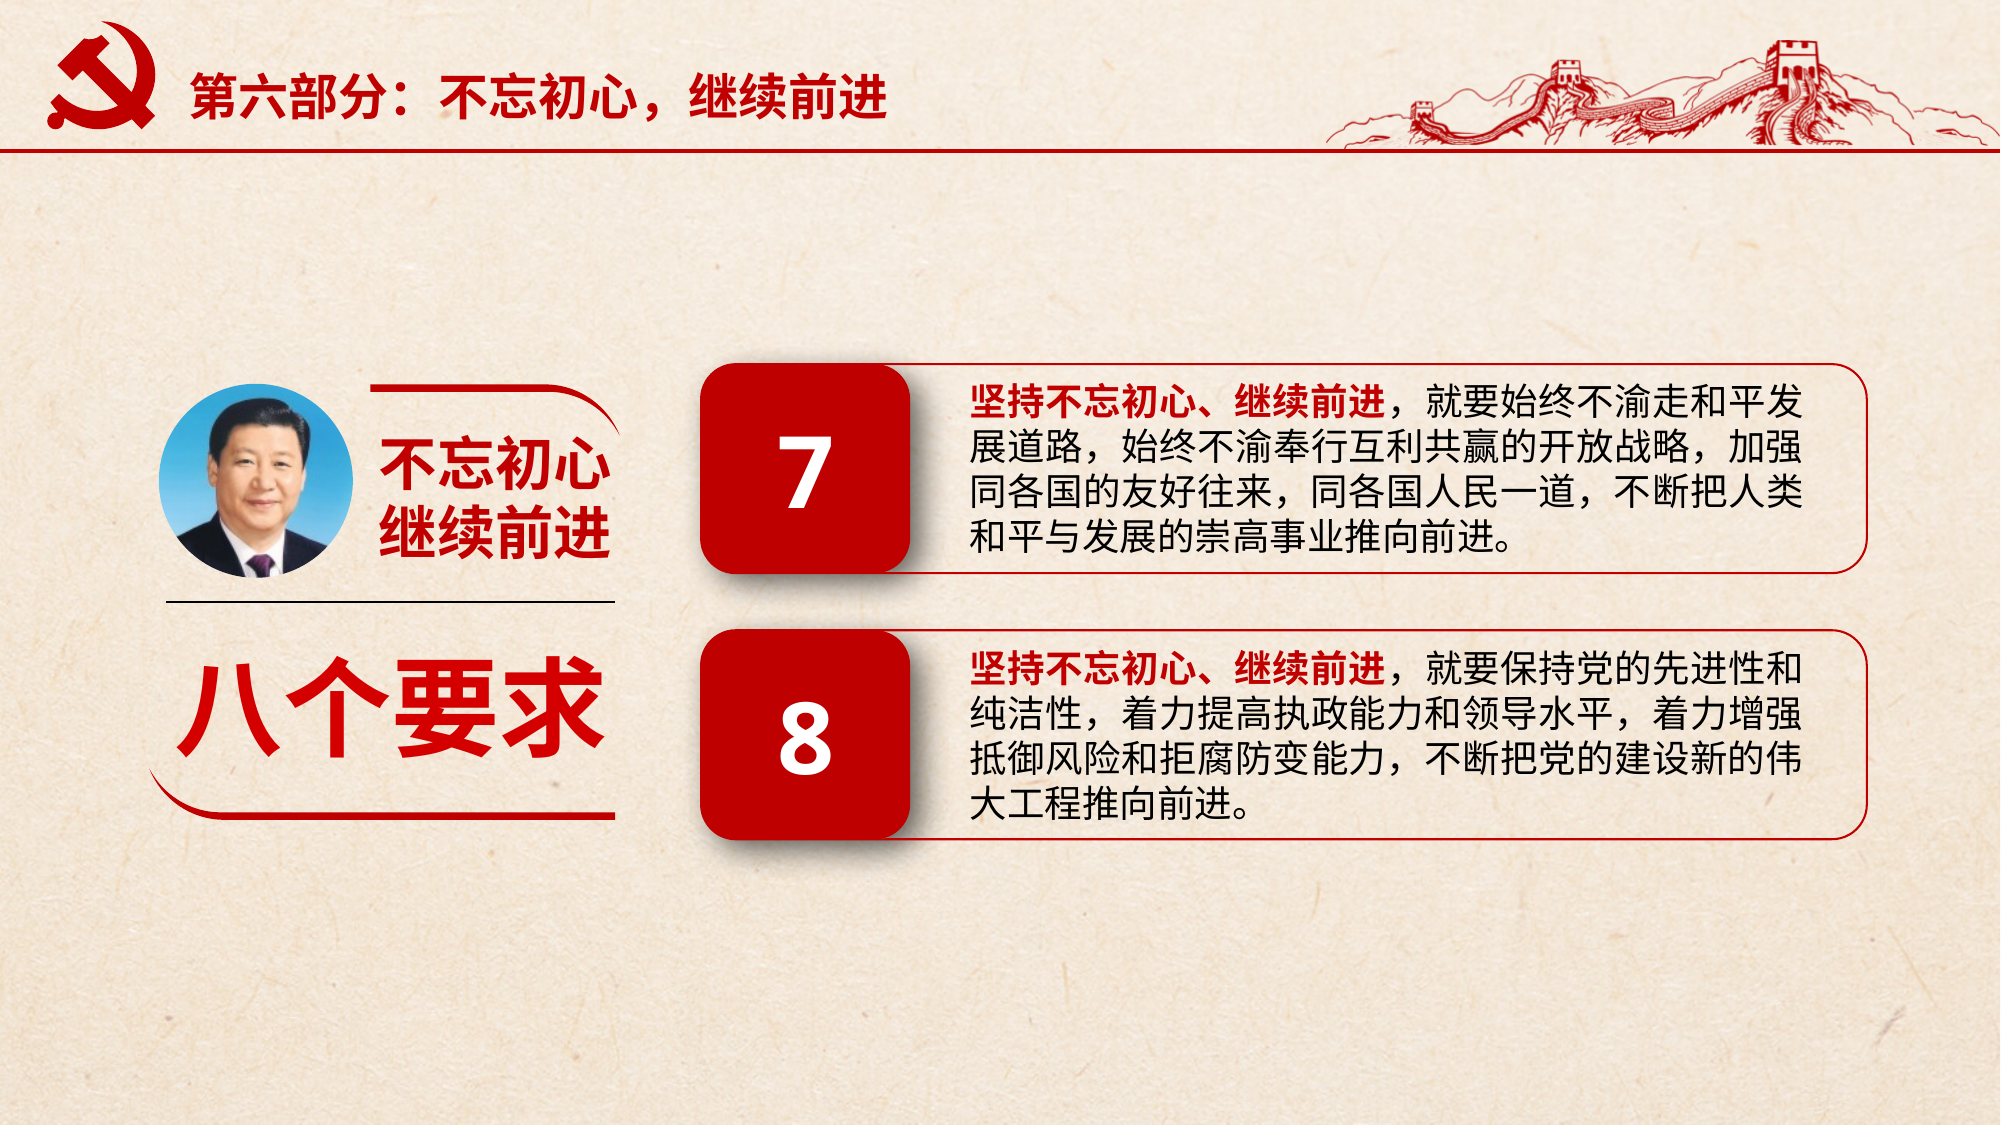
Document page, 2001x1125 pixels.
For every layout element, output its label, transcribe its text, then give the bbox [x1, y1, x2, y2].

picture [0, 0, 2001, 1125]
text_box [701, 364, 1867, 574]
text_box 坚持不忘初心、继续前进，就要始终不渝走和平发展道路，始终不渝奉行互利共赢的开放战略，加强同各国的友好往来，同各国人民一道，不断把人类和平与发展的崇高事业推向前进。 [955, 371, 1819, 566]
text_box [158, 383, 353, 578]
text_box 八个要求 [135, 632, 648, 778]
text_box [701, 630, 1867, 840]
text_box 不忘初心 继续前进 [358, 419, 633, 574]
text_box [47, 21, 156, 130]
text_box 第六部分：不忘初心，继续前进 [173, 57, 1038, 133]
text_box 坚持不忘初心、继续前进，就要保持党的先进性和纯洁性，着力提高执政能力和领导水平，着力增强抵御风险和拒腐防变能力，不断把党的建设新的伟大工程推向前进。 [955, 637, 1819, 832]
text_box [153, 778, 616, 820]
text_box [370, 384, 611, 419]
